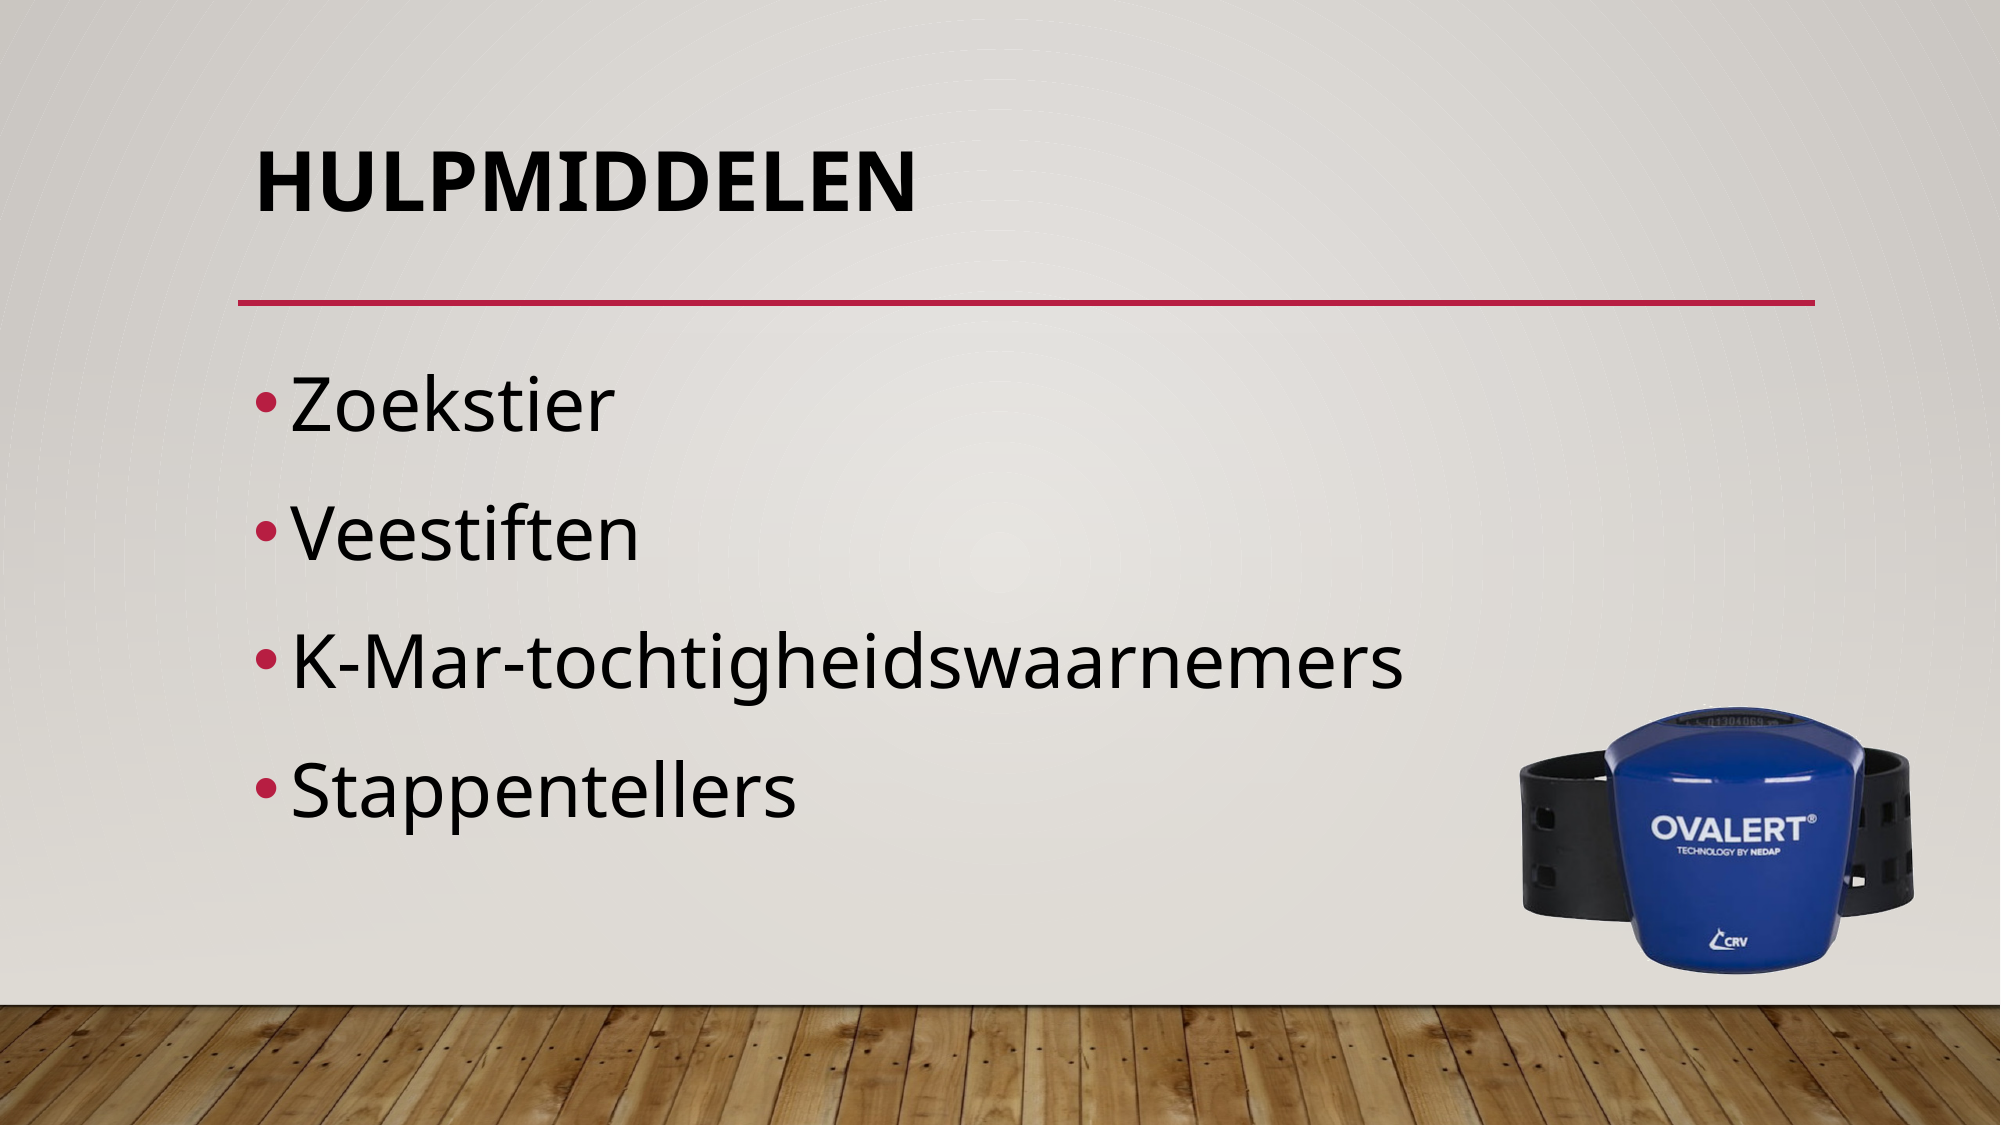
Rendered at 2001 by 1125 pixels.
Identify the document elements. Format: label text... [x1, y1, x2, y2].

list Zoekstier Veestiften K-Mar-tochtigheidswaarnemers Stappentellers [238, 330, 1814, 897]
title Hulpmiddelen [238, 131, 1814, 305]
picture [0, 1005, 2000, 1125]
picture [1471, 661, 1950, 997]
